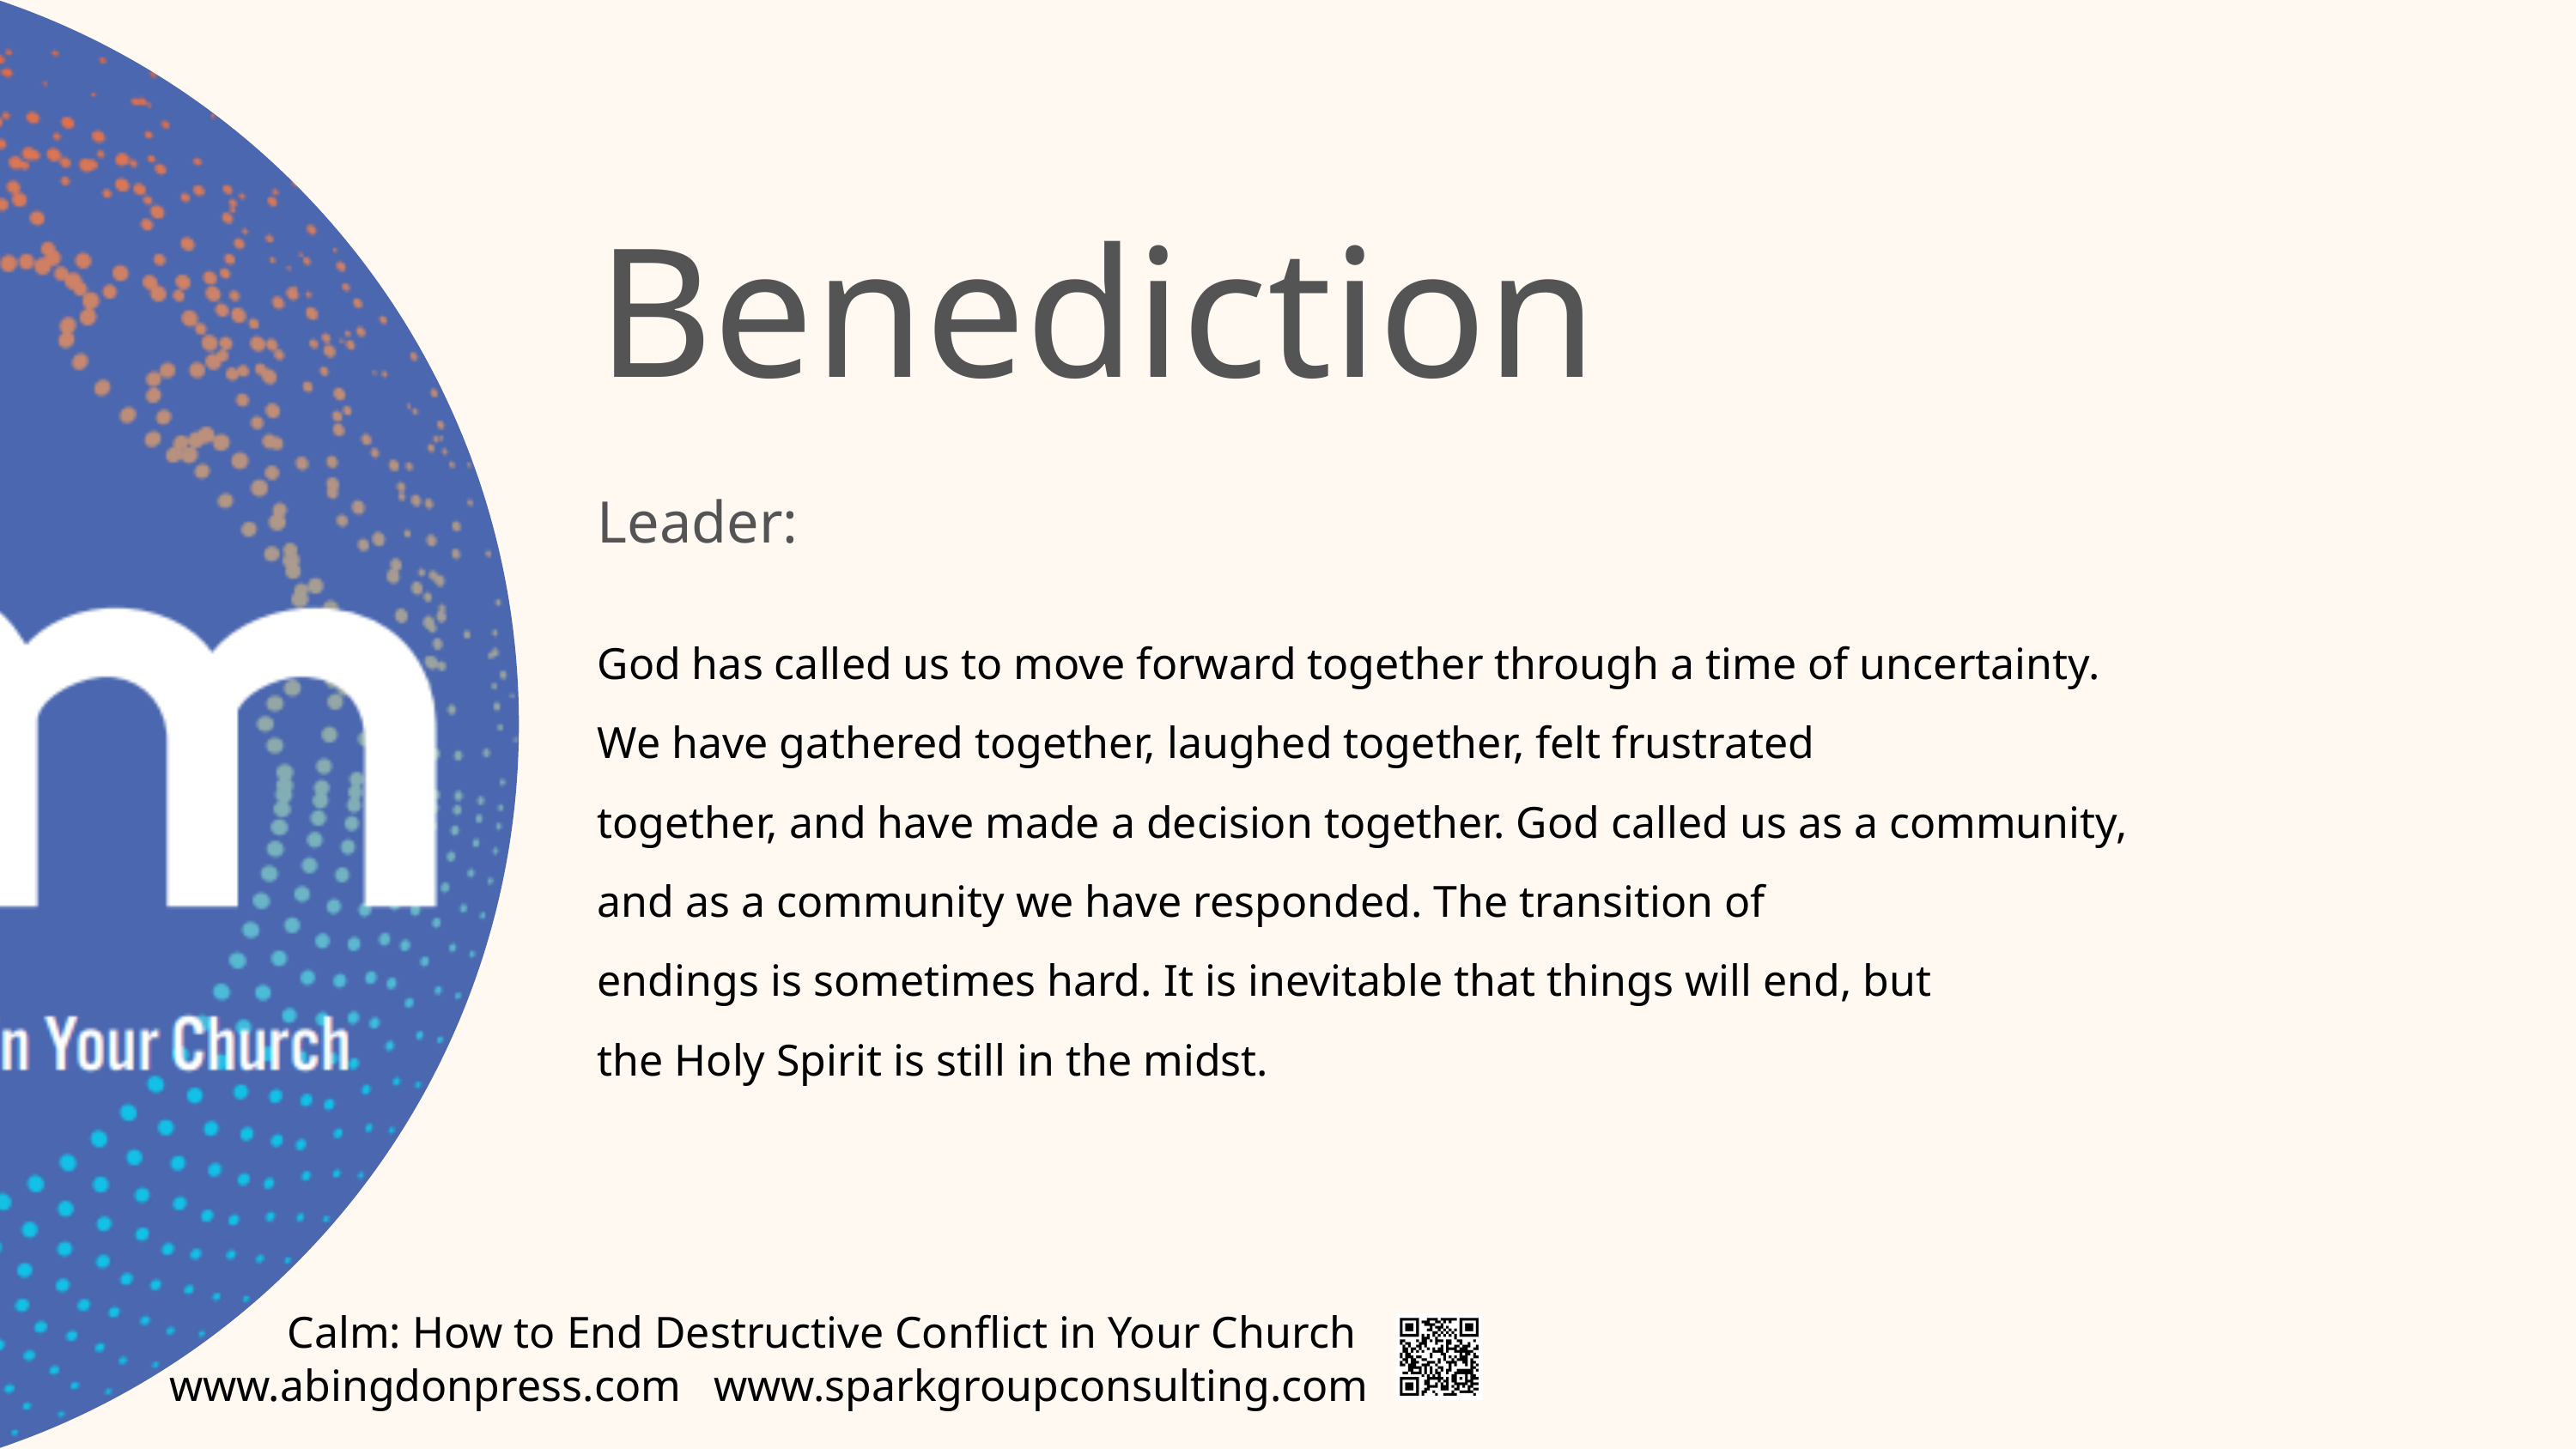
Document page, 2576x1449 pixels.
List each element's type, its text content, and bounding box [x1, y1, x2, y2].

text_box www.sparkgroupconsulting.com [714, 1357, 1418, 1410]
text_box [1418, 1313, 1483, 1400]
text_box God has called us to move forward together through a time of uncertainty. We have gathered together, laughed together, felt frustrated together, and have made a decision together. God called us as a community, and as a community we have responded. The transition of endings is sometimes hard. It is inevitable that things will end, but the Holy Spirit is still in the midst. [597, 608, 2432, 1085]
text_box Leader: [597, 474, 1606, 555]
text_box www.abingdonpress.com [524, 1357, 714, 1410]
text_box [0, 0, 519, 1449]
text_box Benediction [597, 162, 2522, 414]
text_box Calm: How to End Destructive Conflict in Your Church [524, 1296, 1475, 1357]
